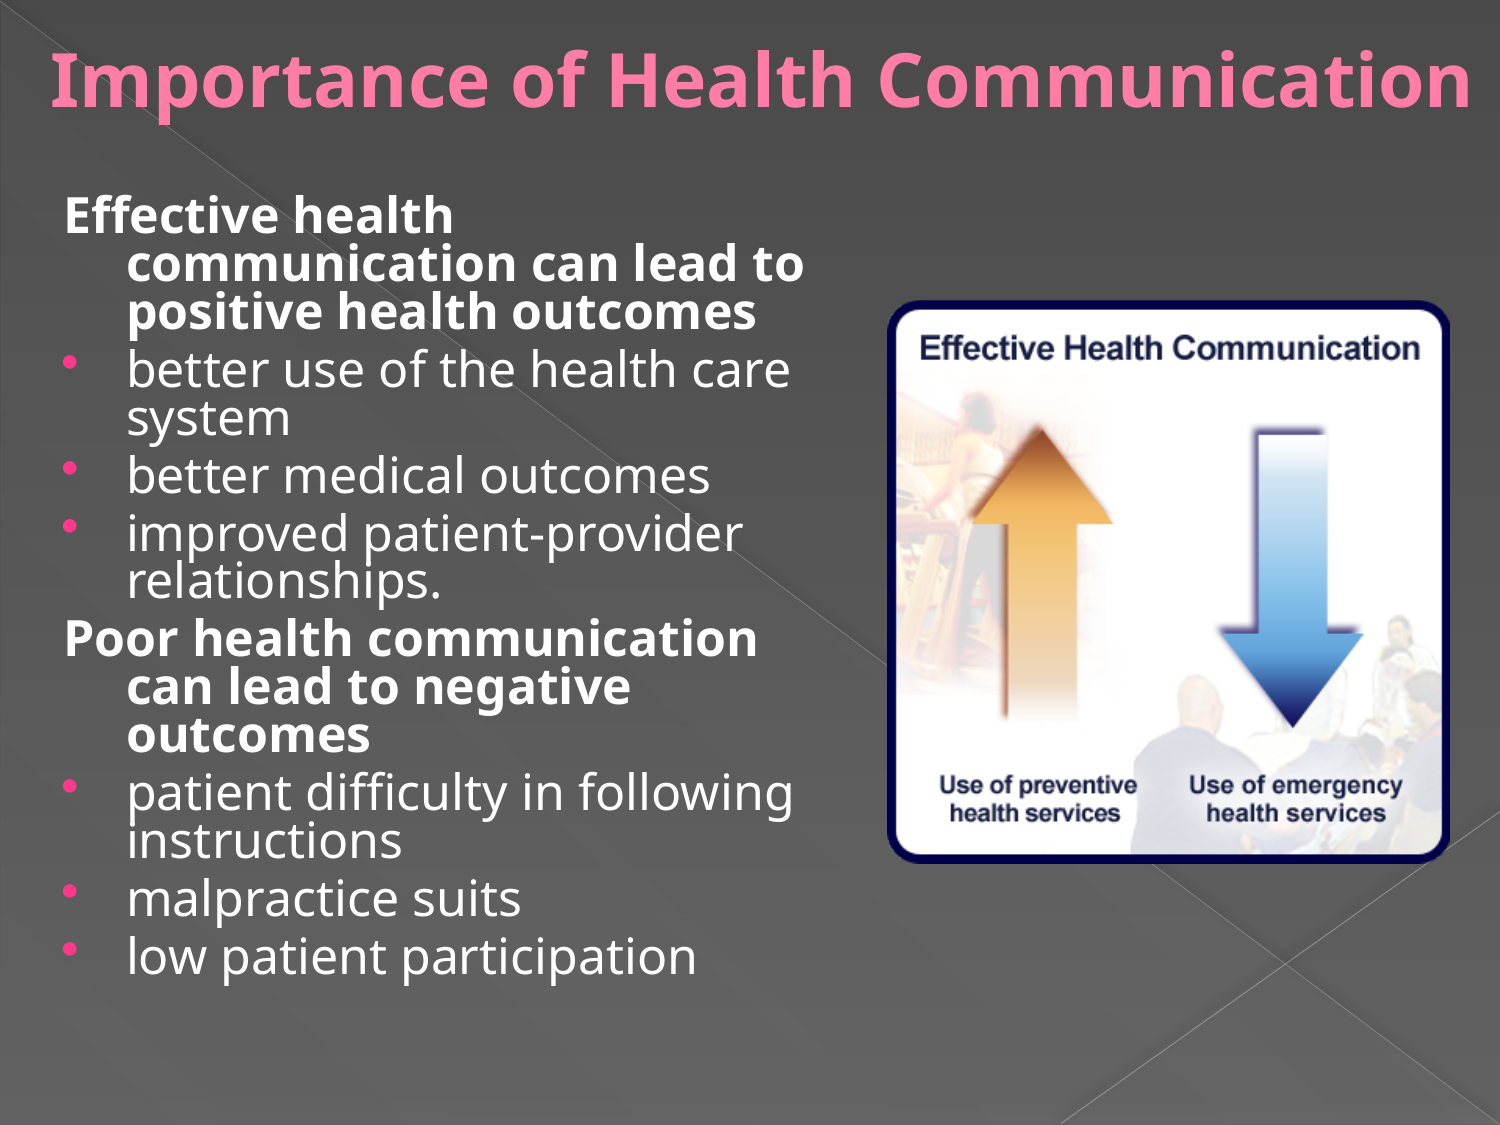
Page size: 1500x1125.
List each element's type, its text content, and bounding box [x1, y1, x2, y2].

title Importance of Health Communication [0, 0, 1500, 192]
picture [887, 299, 1451, 865]
list Effective health communication can lead to positive health outcomes better use of the health care system better medical outcomes improved patient-provider relationships. Poor health communication can lead to negative outcomes patient difficulty in following instructions malpractice suits low patient participation [37, 187, 875, 1013]
